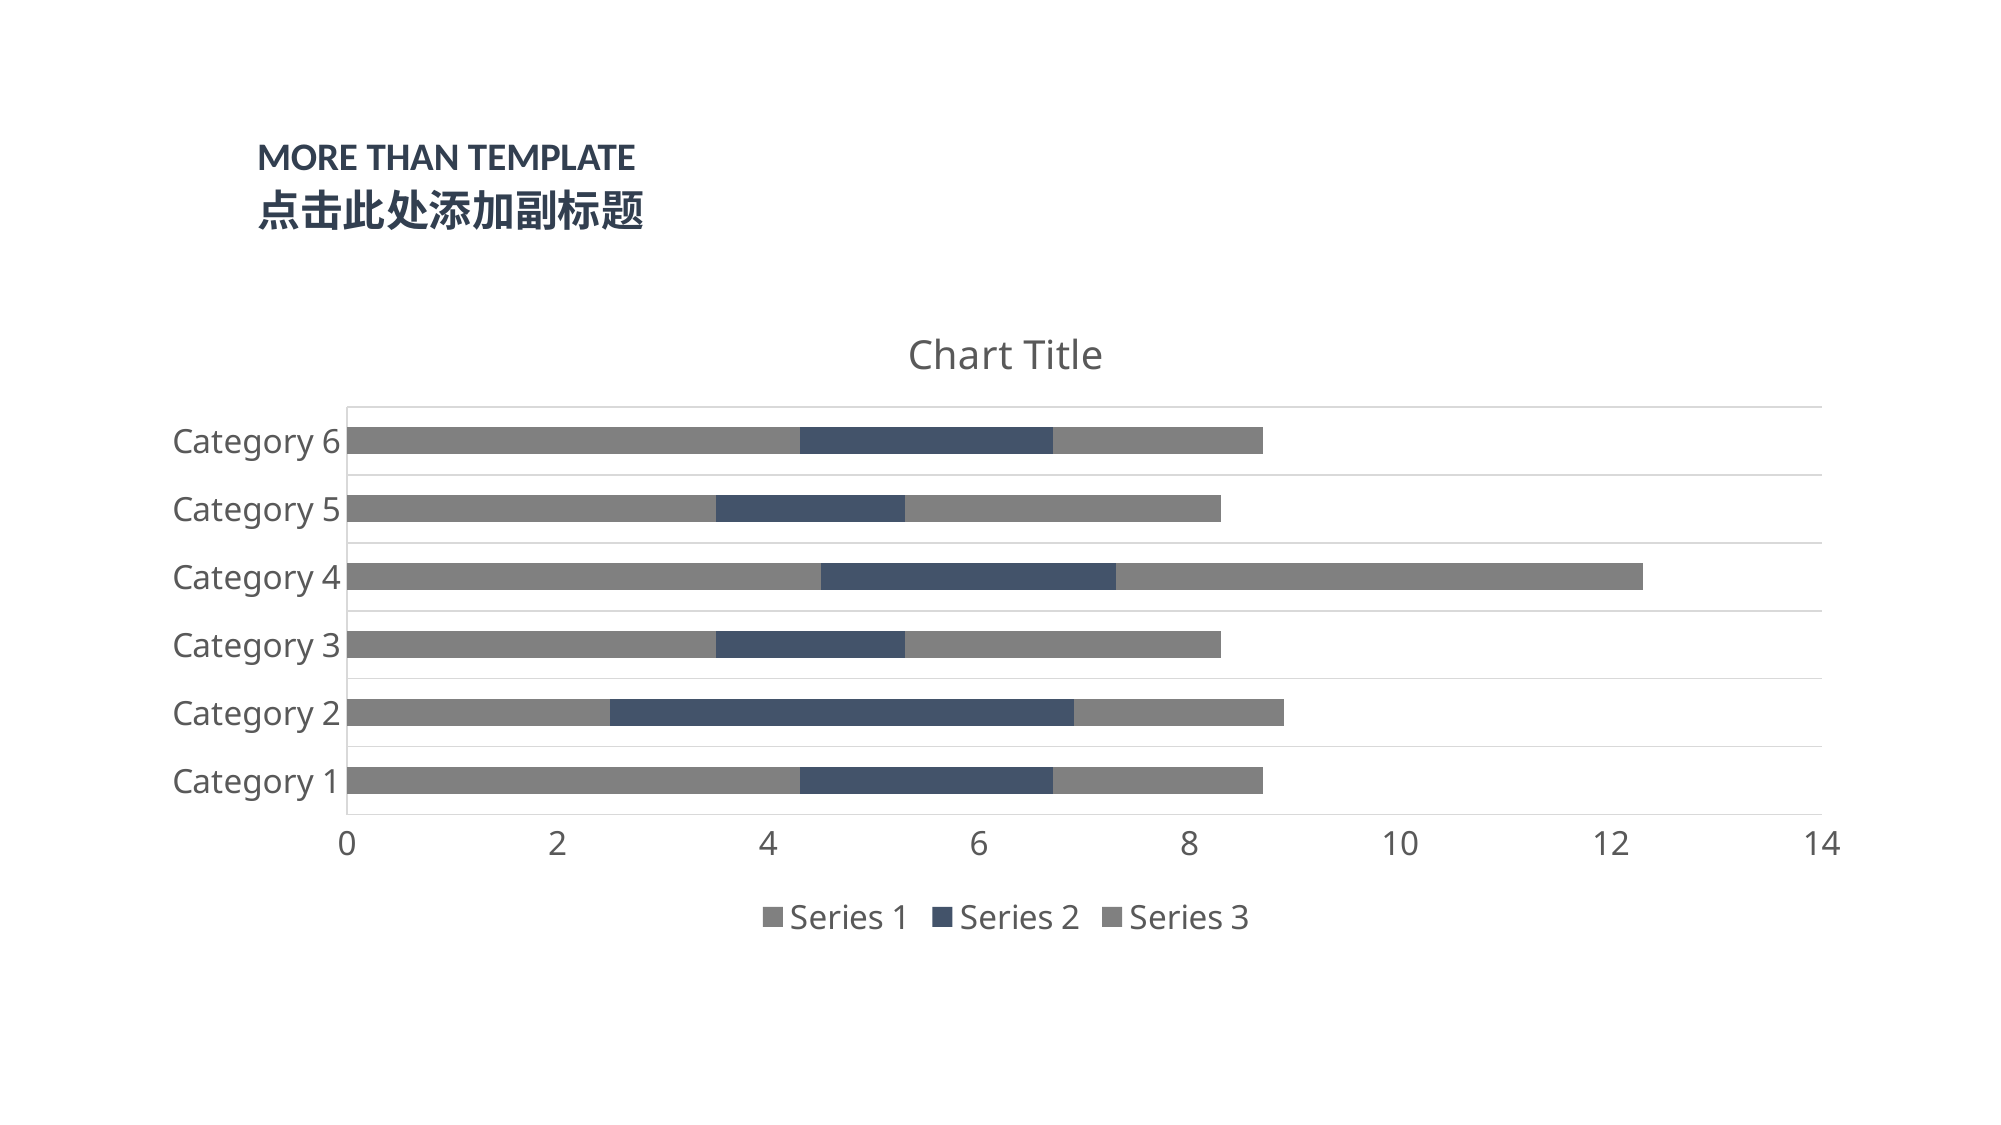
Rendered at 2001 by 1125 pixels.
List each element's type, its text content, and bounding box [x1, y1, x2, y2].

chart [137, 292, 1876, 946]
text_box MORE THAN TEMPLATE 点击此处添加副标题 [242, 119, 738, 243]
